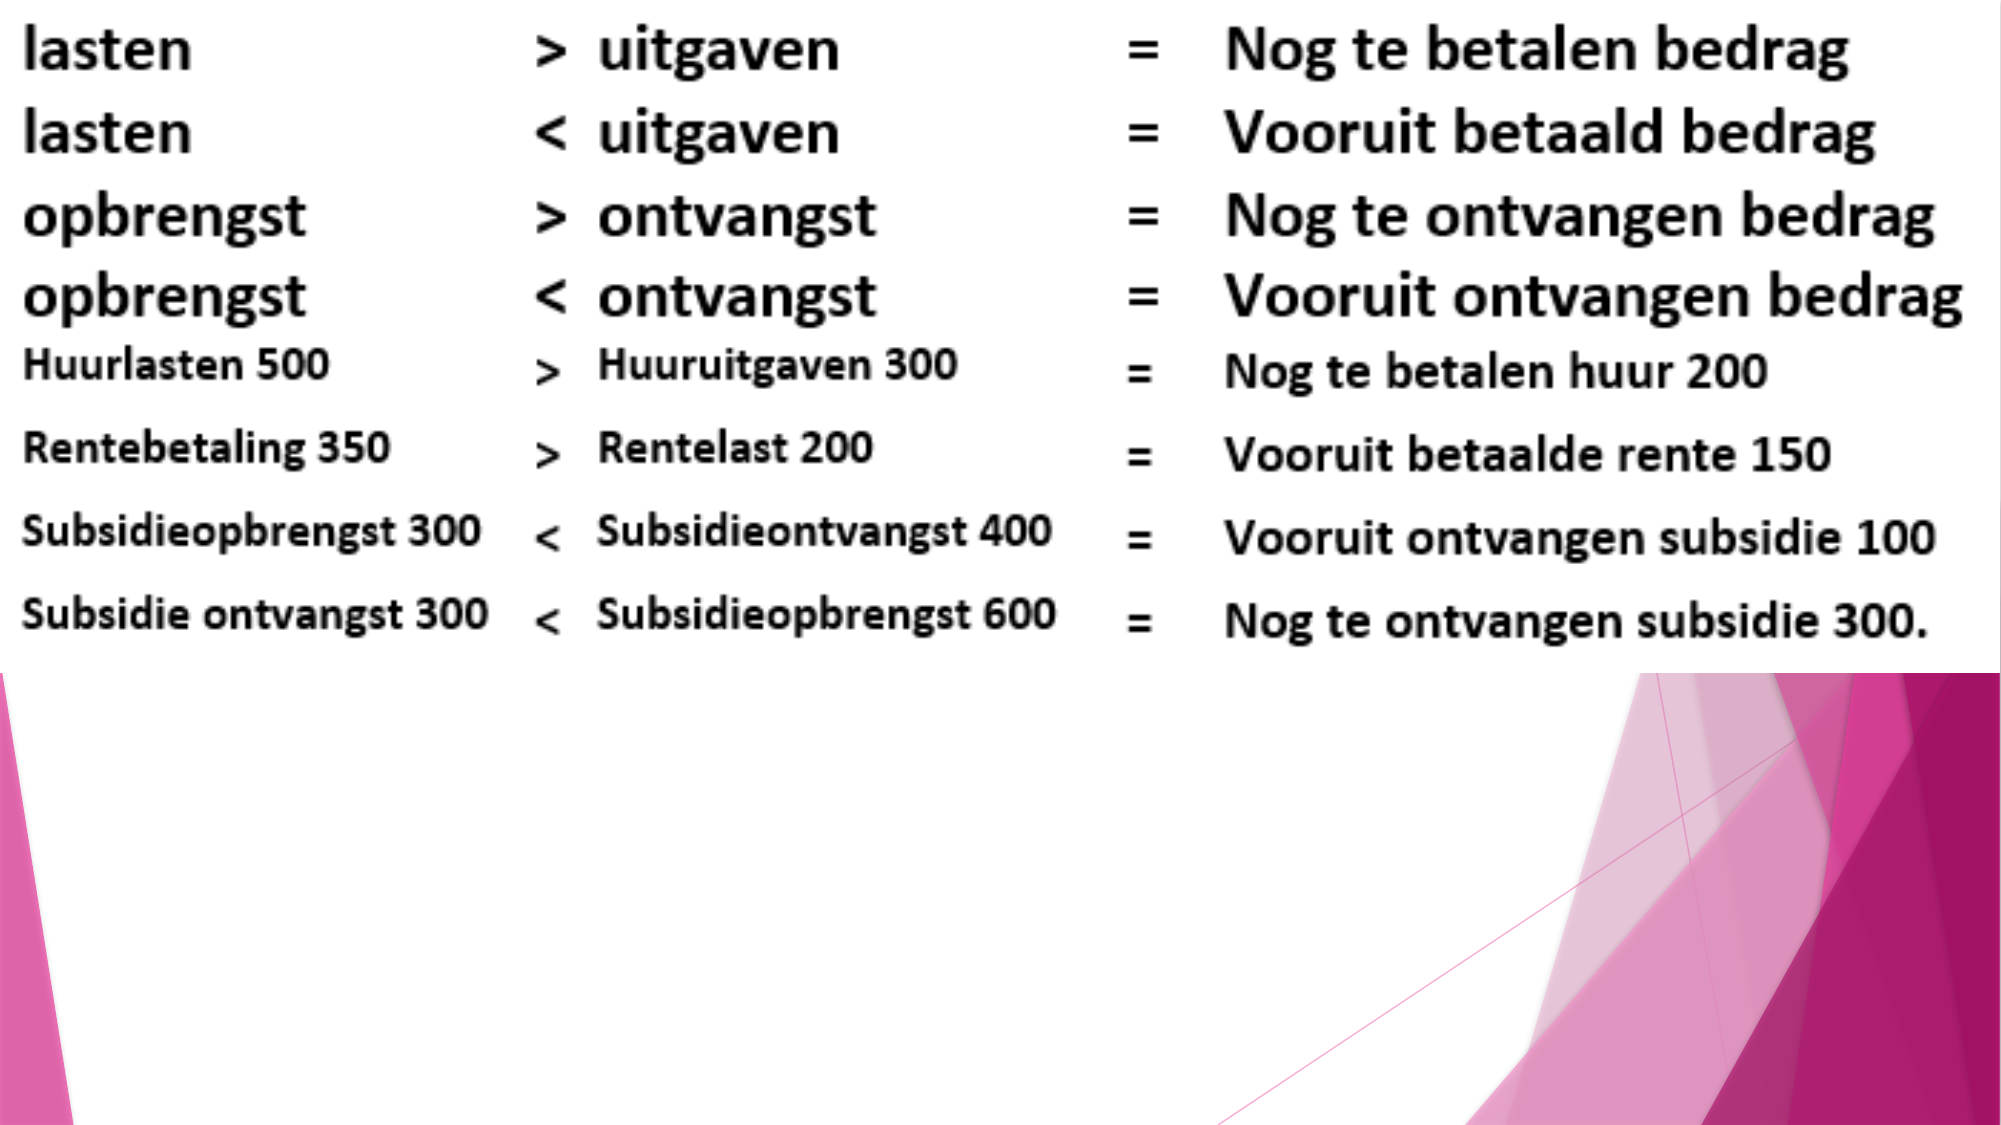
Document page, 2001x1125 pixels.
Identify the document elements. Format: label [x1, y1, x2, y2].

picture [0, 0, 2000, 696]
